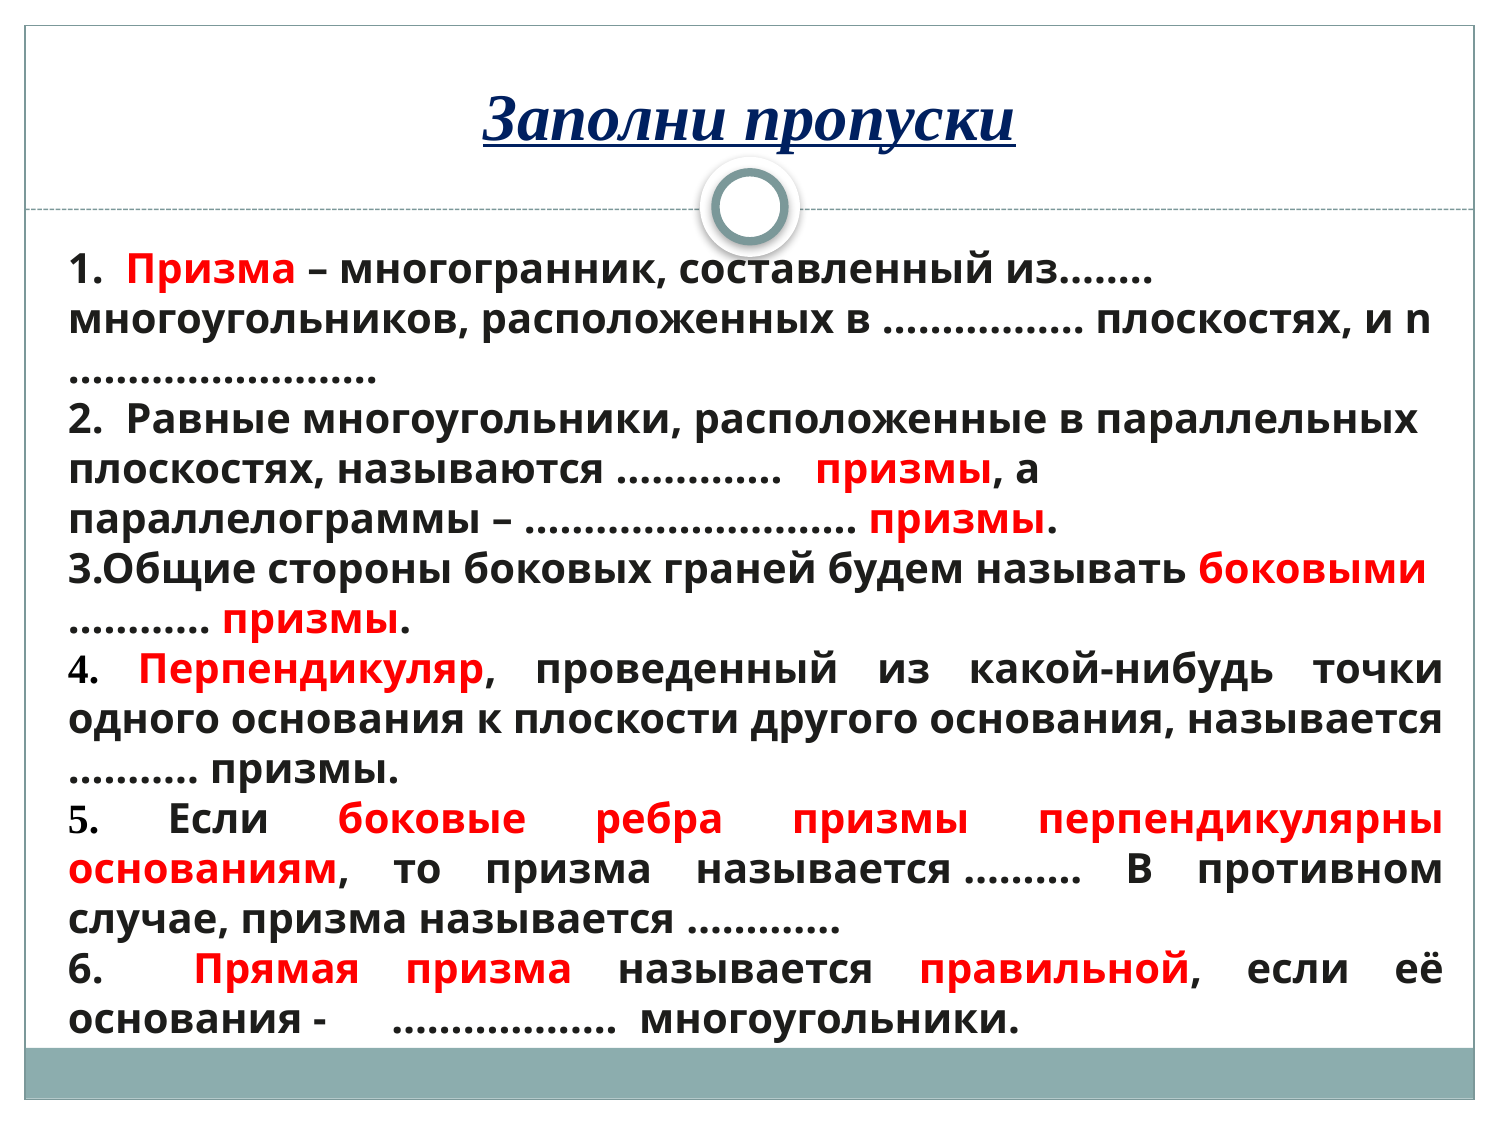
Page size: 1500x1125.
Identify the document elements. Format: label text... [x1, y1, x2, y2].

title Заполни пропуски [49, 37, 1450, 162]
text_box 1. Призма – многогранник, составленный из…….. многоугольников, расположенных в …………….. плоскостях, и n …………………….. 2. Равные многоугольники, расположенные в параллельных плоскостях, называются ………….. призмы, а параллелограммы – ………………………. призмы. 3.Общие стороны боковых граней будем называть боковыми ………… призмы. 4. Перпендикуляр, проведенный из какой-нибудь точки одного основания к плоскости другого основания, называется ……….. призмы. 5. Если боковые ребра призмы перпендикулярны основаниям, то призма называется ………. В противном случае, призма называется ……….... 6. Прямая призма называется правильной, если её основания - ………………. многоугольники. [53, 184, 1459, 1050]
